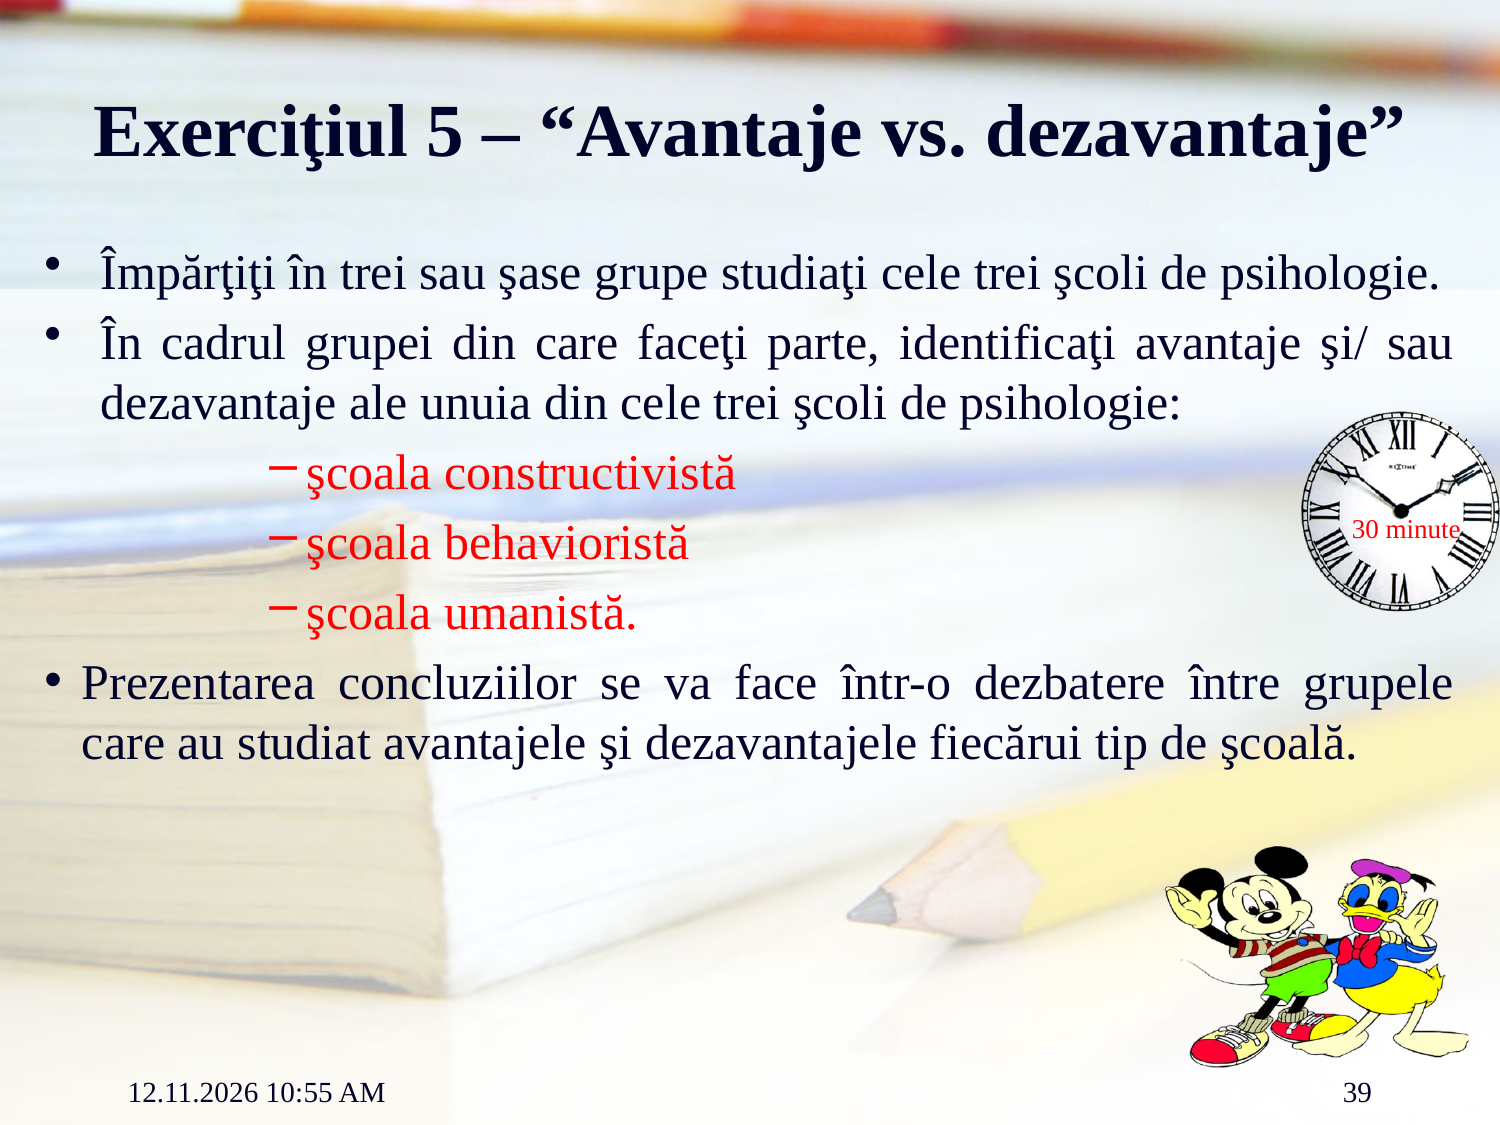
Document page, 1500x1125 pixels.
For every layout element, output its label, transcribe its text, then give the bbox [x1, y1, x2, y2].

slide_number 39 [1074, 1065, 1388, 1114]
list Împărţiţi în trei sau şase grupe studiaţi cele trei şcoli de psihologie. În cadrul grupei din care faceţi parte, identificaţi avantaje şi/ sau dezavantaje ale unuia din cele trei şcoli de psihologie: şcoala constructivistă şcoala behavioristă şcoala umanistă. Prezentarea concluziilor se va face într-o dezbatere între grupele care au studiat avantajele şi dezavantajele fiecărui tip de şcoală. [29, 231, 1471, 1044]
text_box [1300, 409, 1500, 612]
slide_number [112, 1065, 426, 1114]
title Exerciţiul 5 – “Avantaje vs. dezavantaje” [29, 32, 1471, 221]
picture [0, 0, 1500, 1125]
